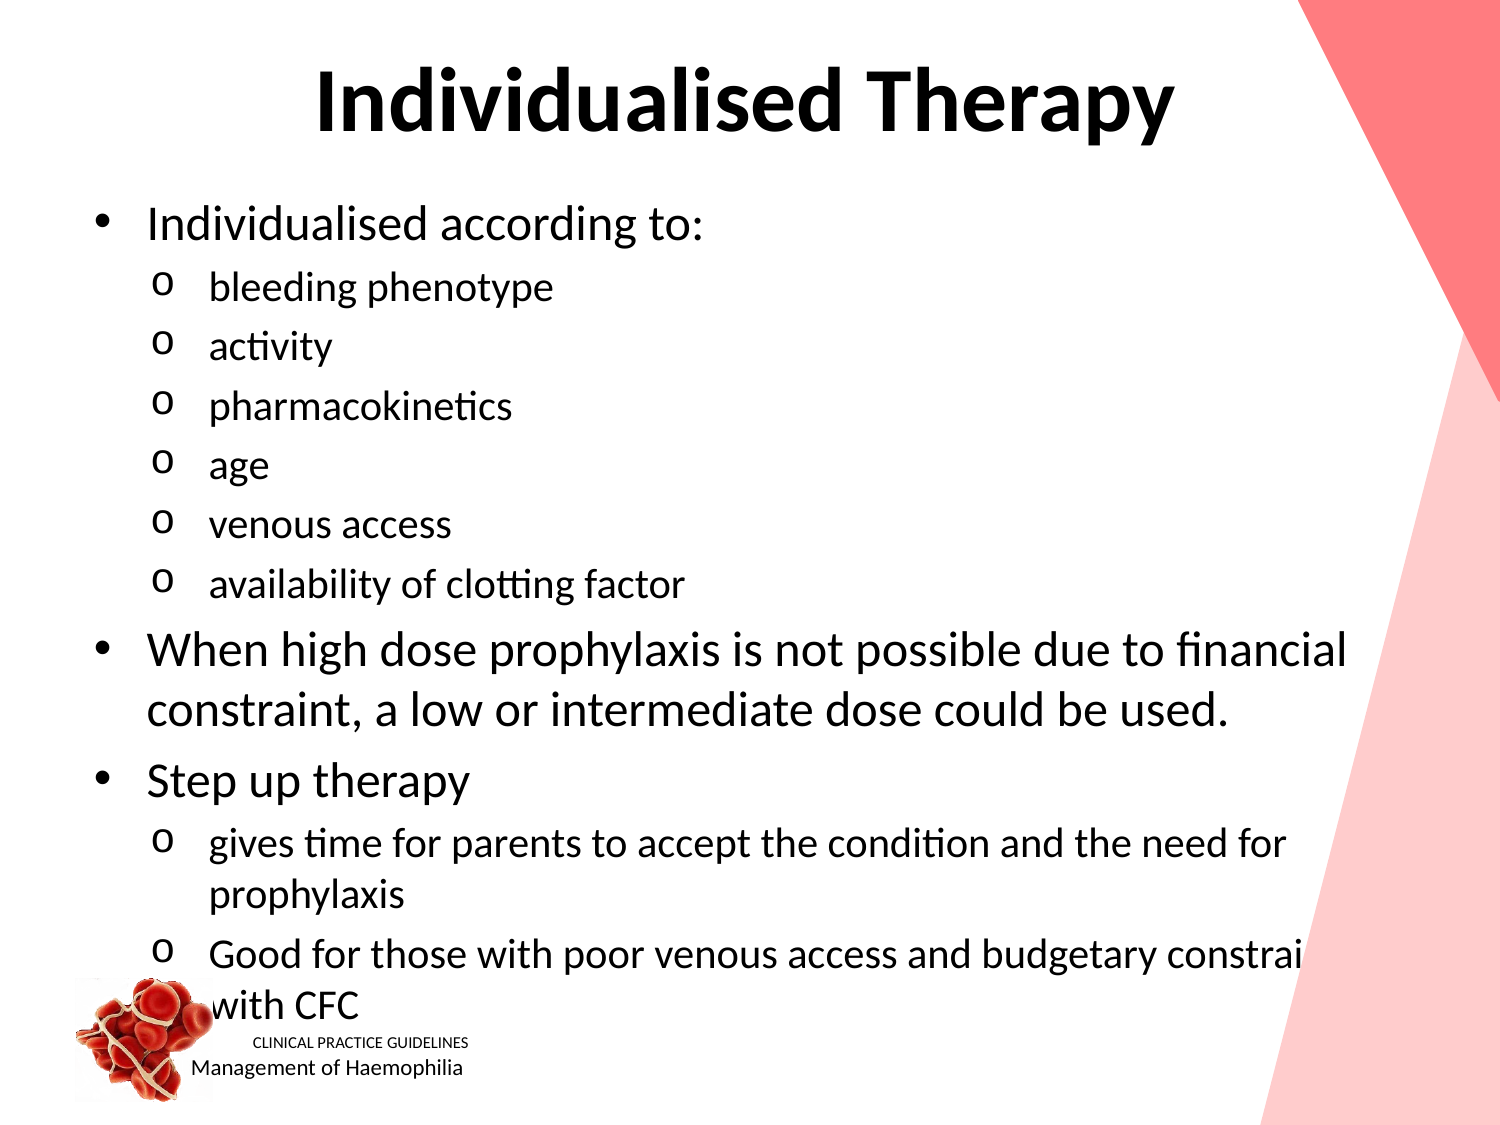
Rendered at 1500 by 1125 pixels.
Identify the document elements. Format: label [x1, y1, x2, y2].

text_box [74, 0, 1500, 1125]
